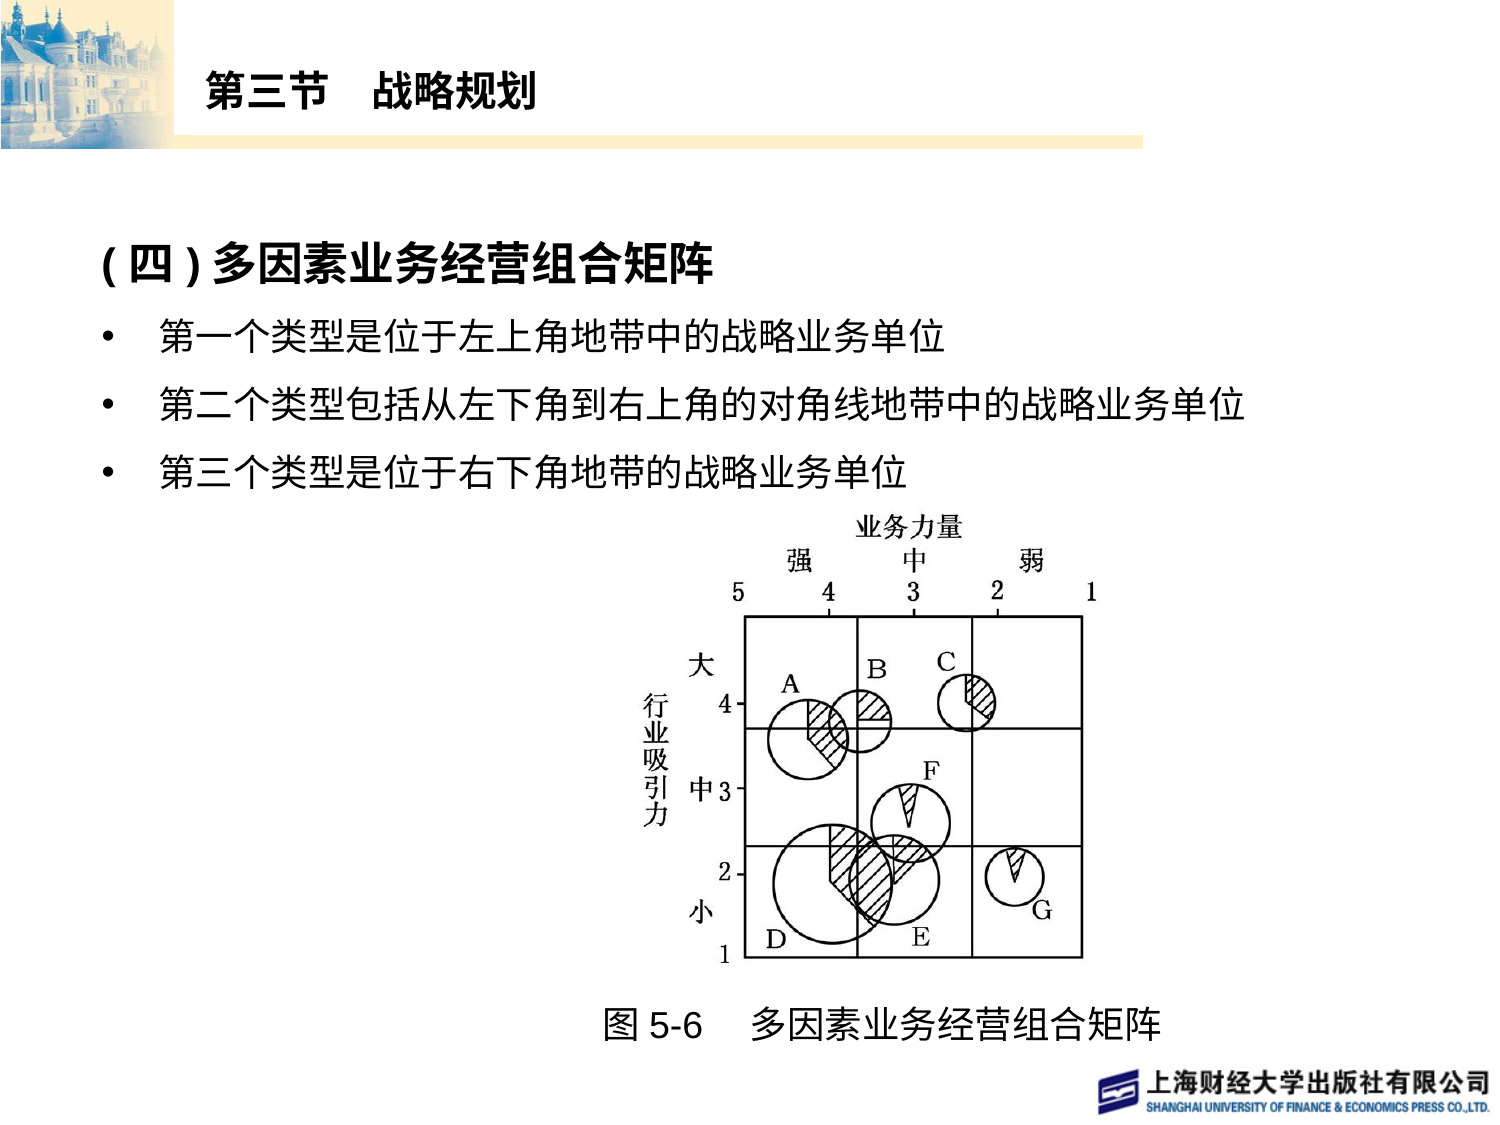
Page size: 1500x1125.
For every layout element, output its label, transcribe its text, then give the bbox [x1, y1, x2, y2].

picture [1097, 1065, 1494, 1120]
title 第三节 战略规划 [189, 36, 1262, 143]
picture [0, 0, 1143, 149]
list (四)多因素业务经营组合矩阵 第一个类型是位于左上角地带中的战略业务单位 第二个类型包括从左下角到右上角的对角线地带中的战略业务单位 第三个类型是位于右下角地带的战略业务单位 [86, 207, 1425, 1071]
picture [338, 501, 1393, 981]
text_box 图5-6 多因素业务经营组合矩阵 [465, 994, 1299, 1054]
